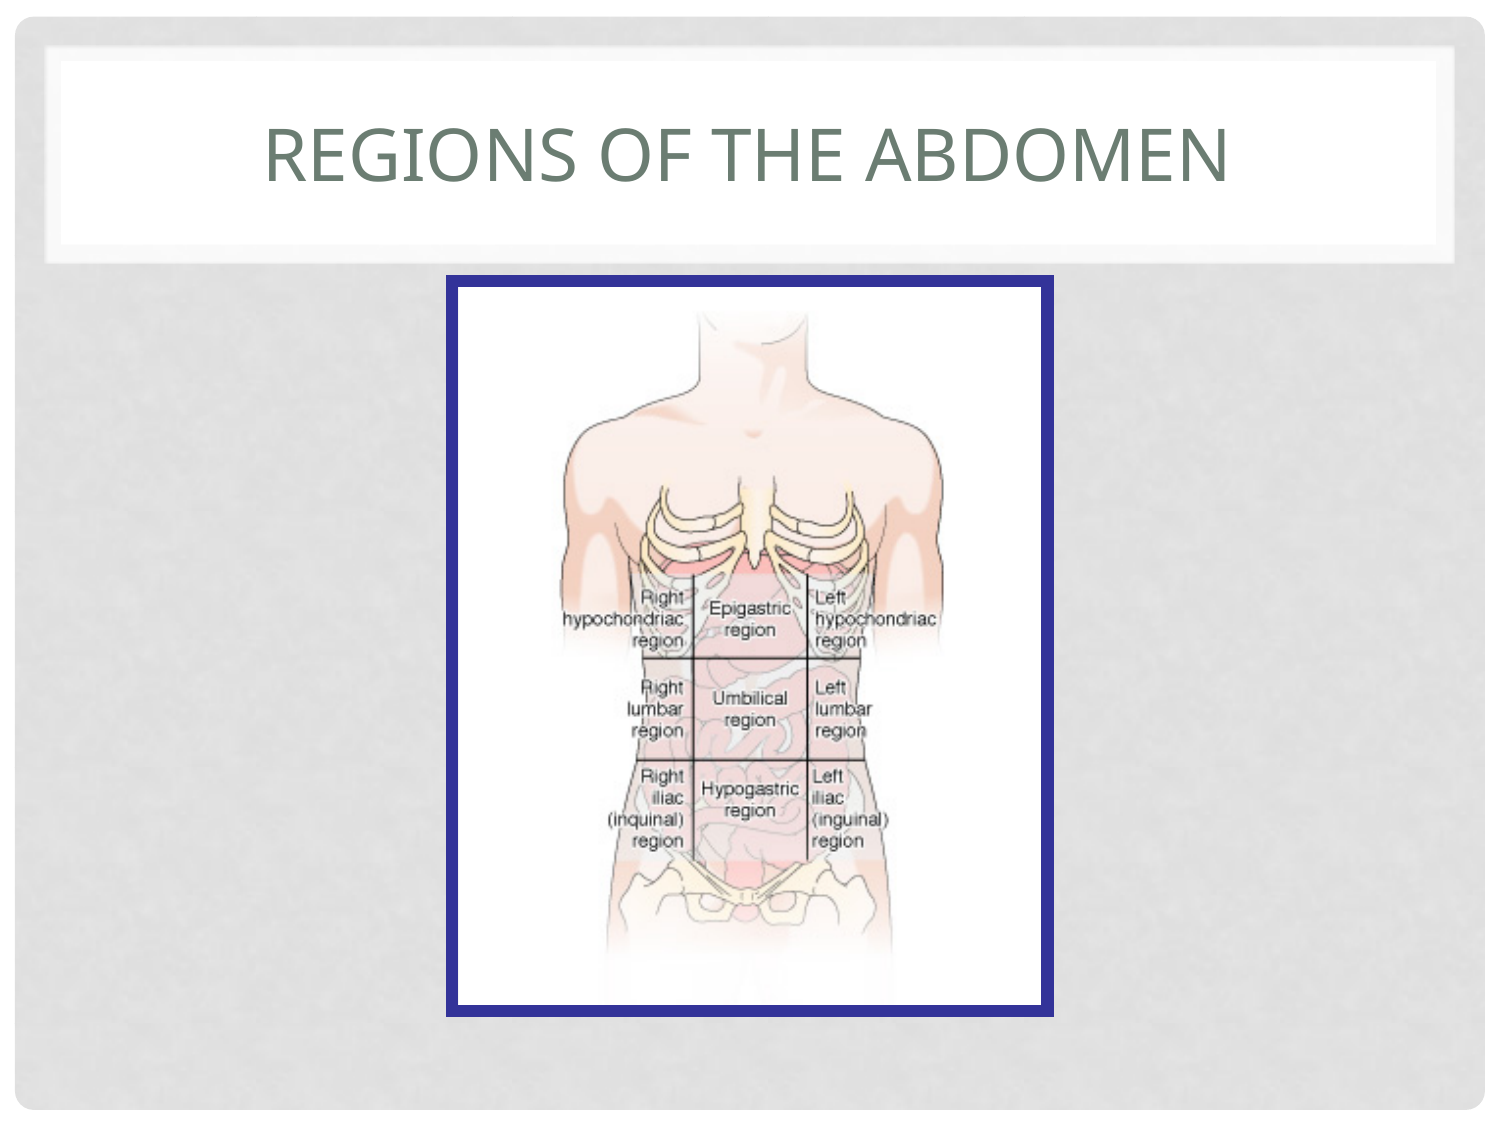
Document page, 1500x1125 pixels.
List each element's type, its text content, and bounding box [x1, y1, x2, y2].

title Regions of the abdomen [69, 66, 1425, 238]
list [458, 287, 1042, 1006]
